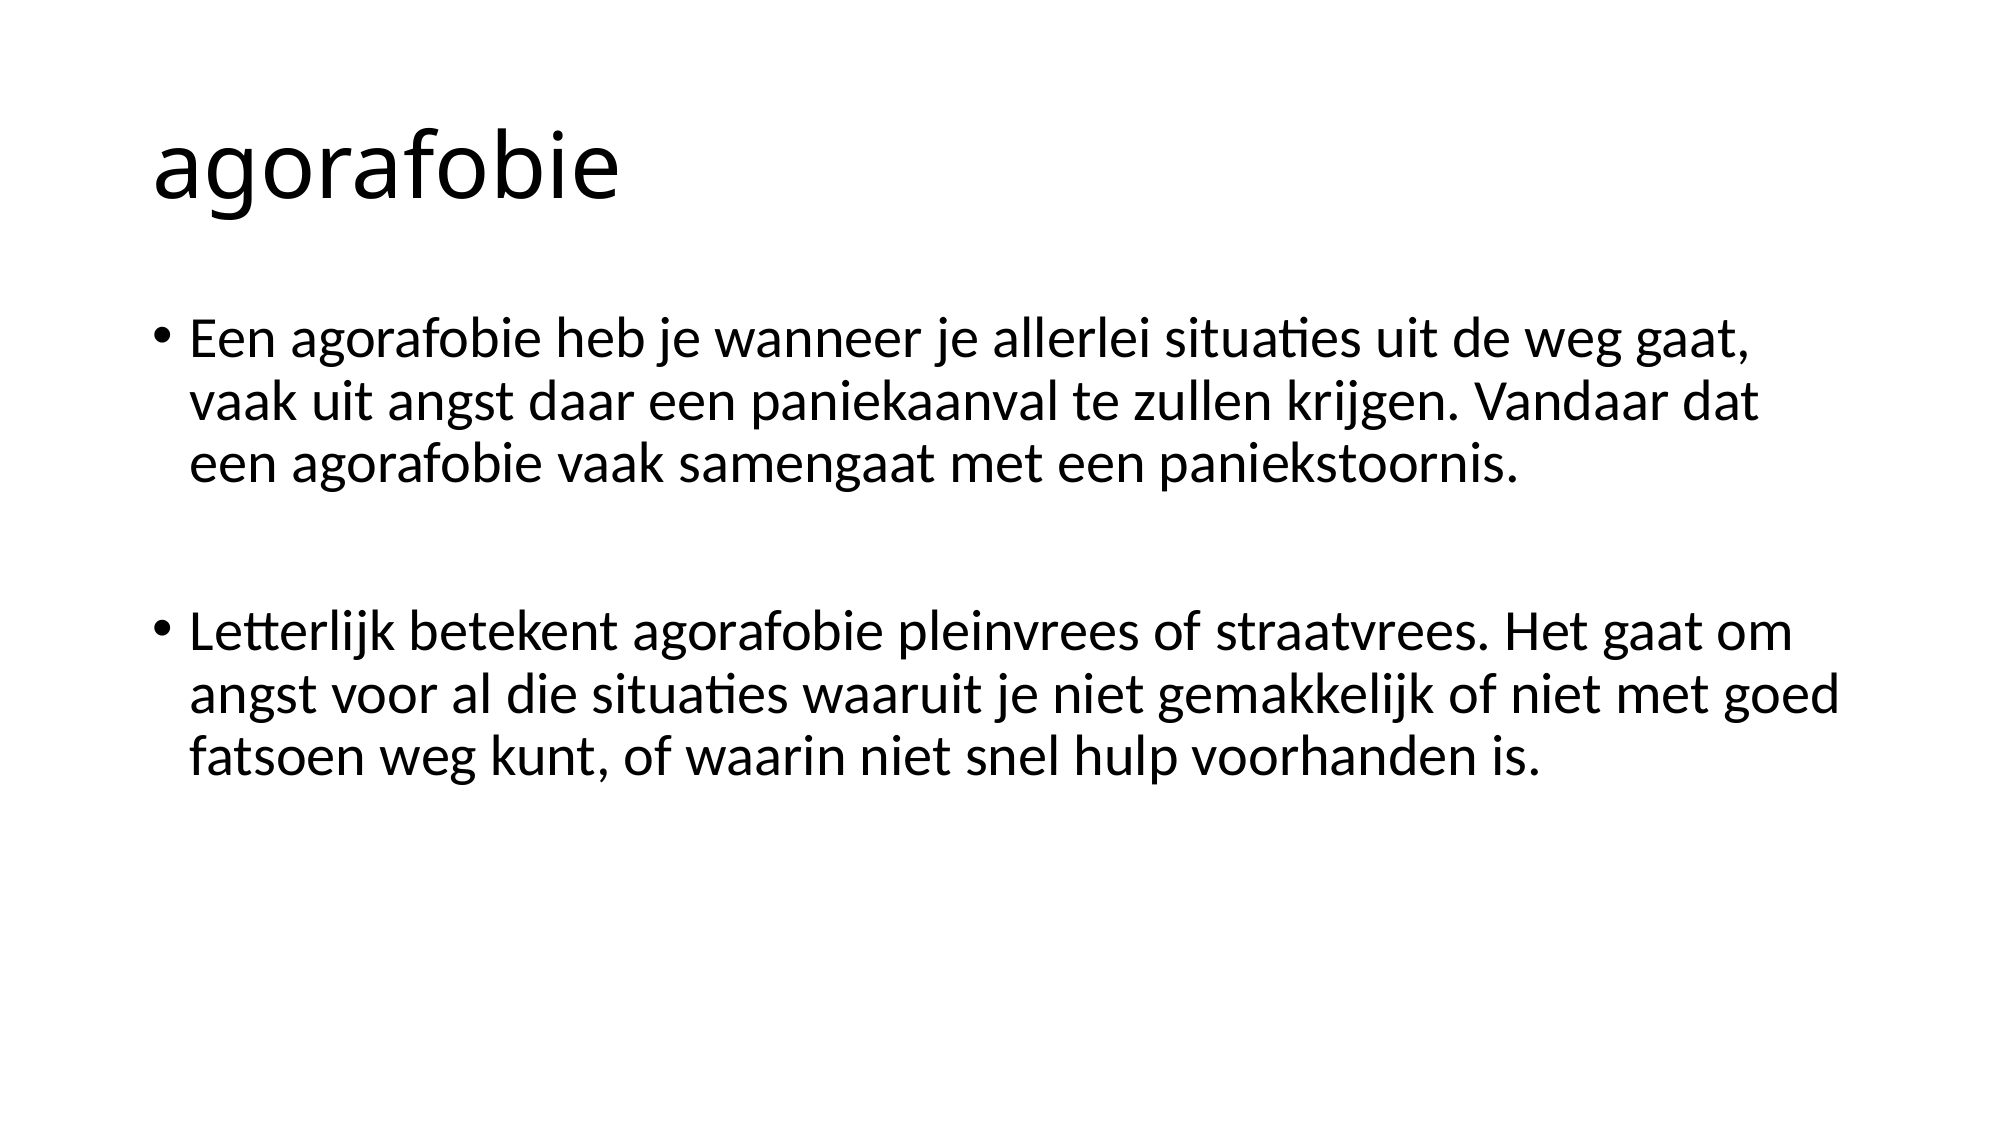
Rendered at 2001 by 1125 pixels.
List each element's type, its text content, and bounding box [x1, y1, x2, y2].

list Een agorafobie heb je wanneer je allerlei situaties uit de weg gaat, vaak uit angst daar een paniekaanval te zullen krijgen. Vandaar dat een agorafobie vaak samengaat met een paniekstoornis. Letterlijk betekent agorafobie pleinvrees of straatvrees. Het gaat om angst voor al die situaties waaruit je niet gemakkelijk of niet met goed fatsoen weg kunt, of waarin niet snel hulp voorhanden is. [137, 299, 1863, 1014]
title agorafobie [137, 59, 1863, 278]
